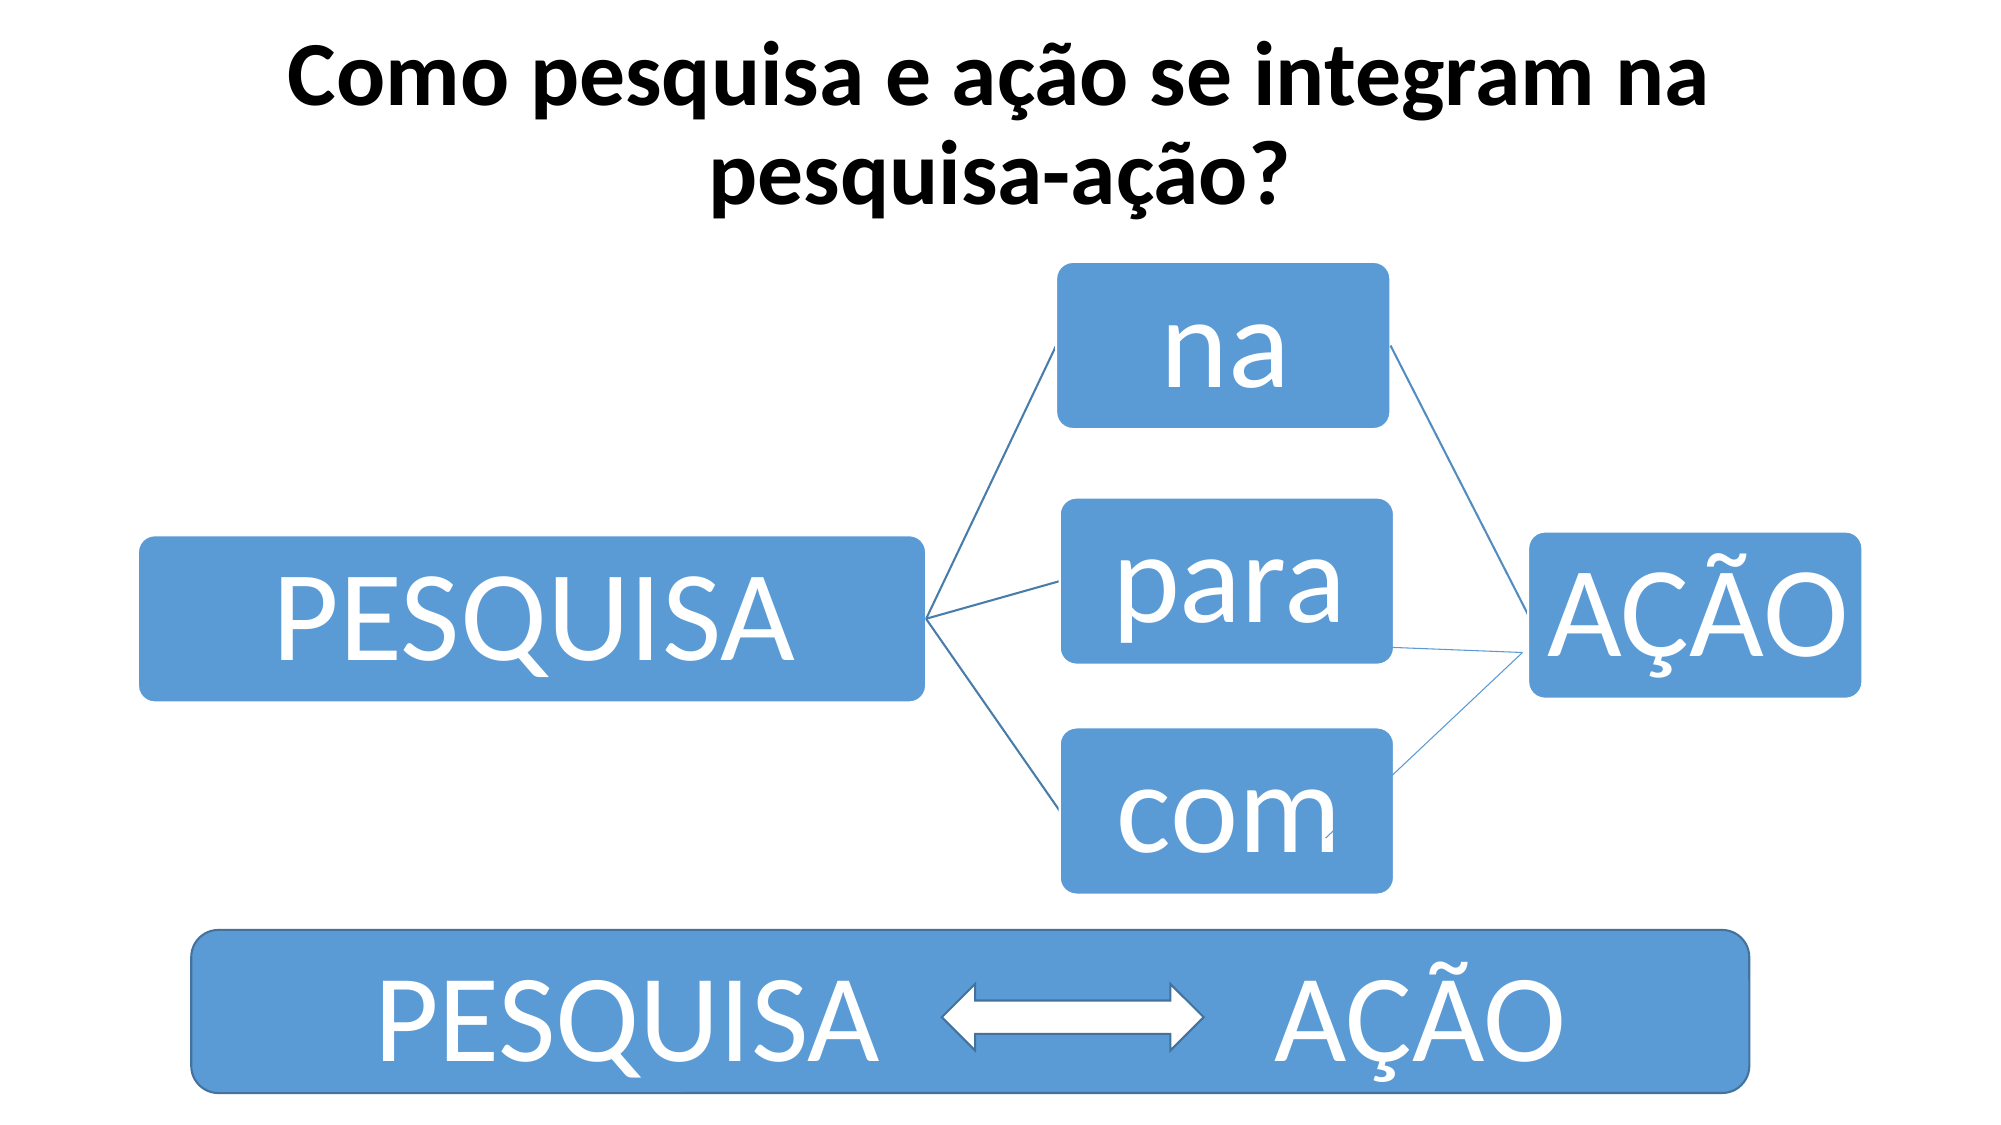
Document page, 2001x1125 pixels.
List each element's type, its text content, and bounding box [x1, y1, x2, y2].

title Como pesquisa e ação se integram na pesquisa-ação? [137, 16, 1863, 235]
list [137, 261, 1863, 976]
text_box [940, 981, 1206, 1053]
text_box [1325, 652, 1523, 839]
text_box PESQUISA AÇÃO [190, 976, 1751, 1095]
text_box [1353, 645, 1523, 652]
